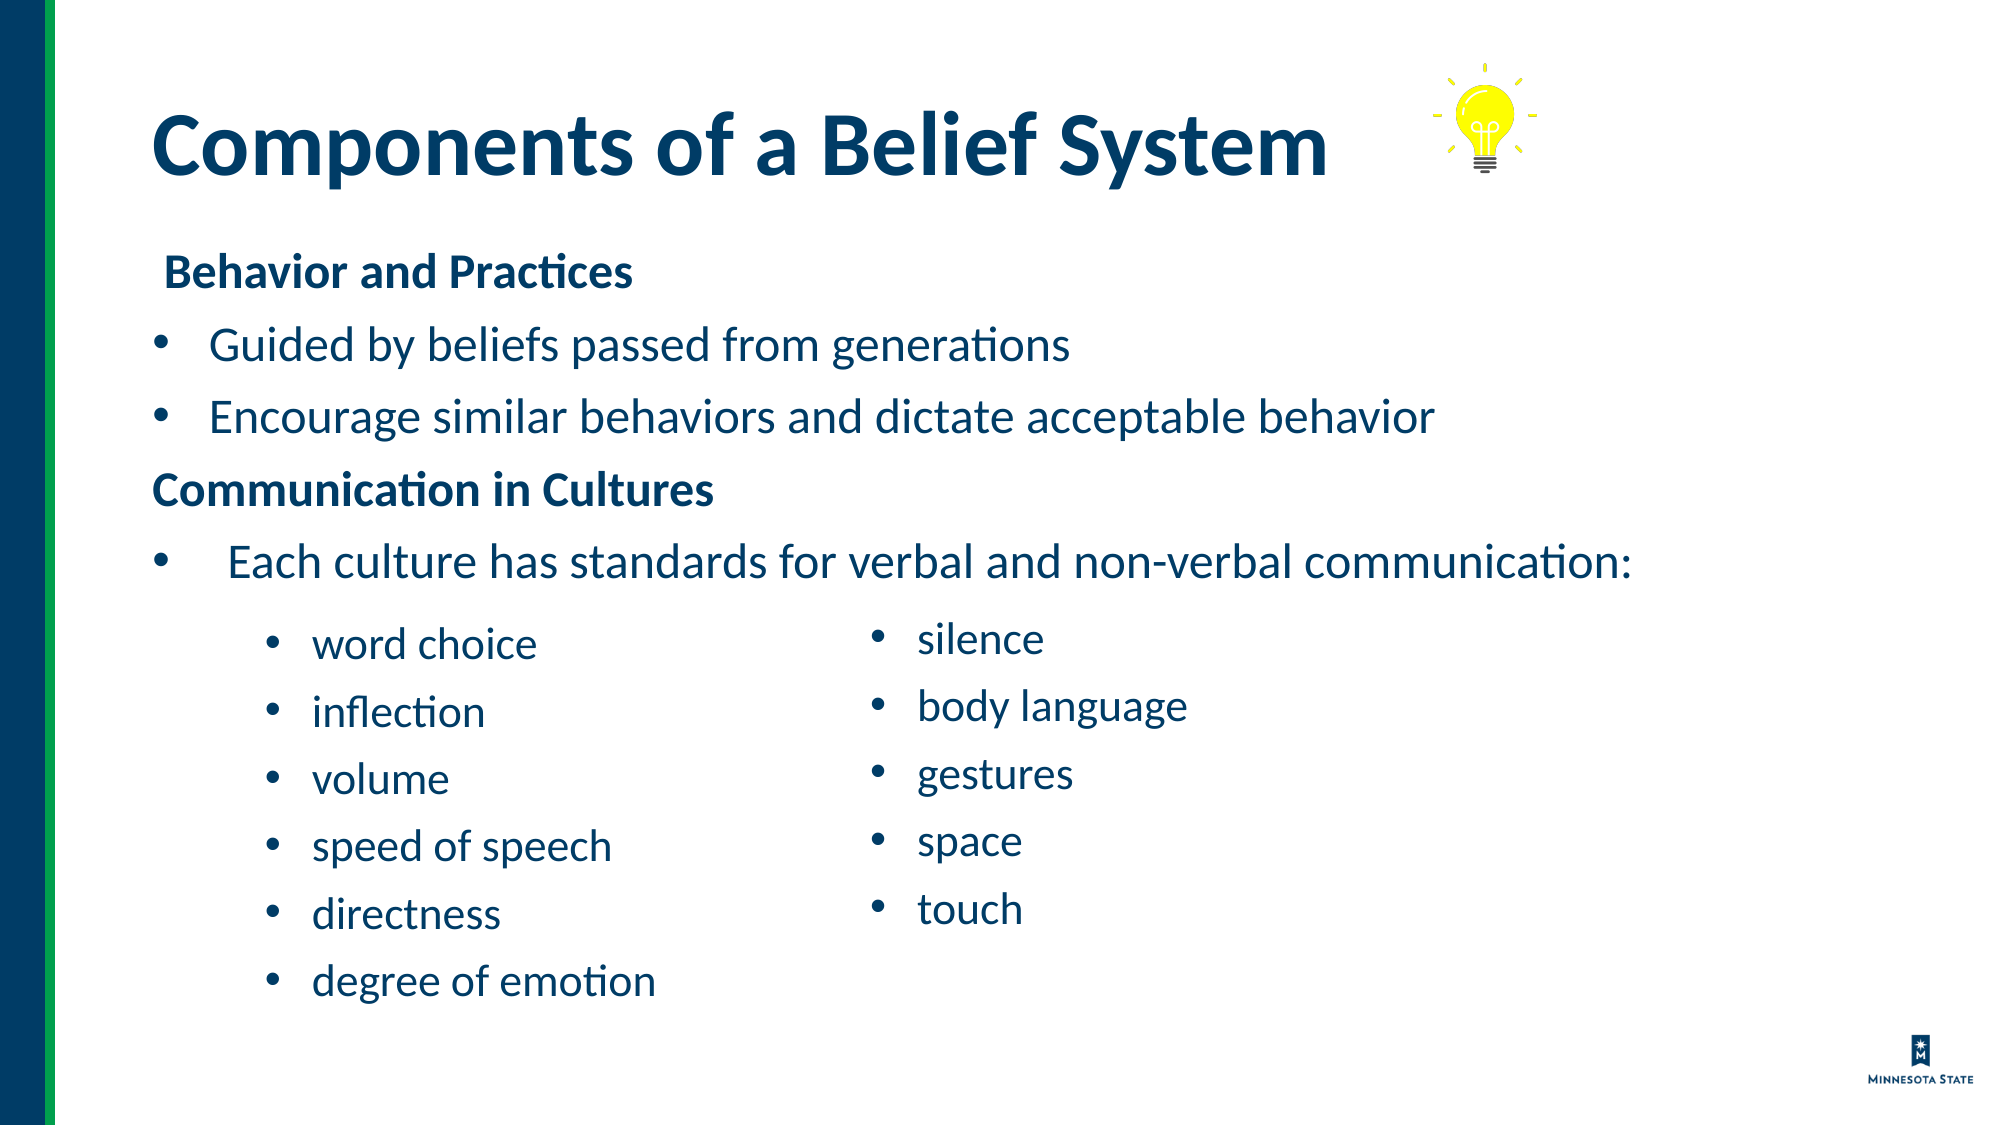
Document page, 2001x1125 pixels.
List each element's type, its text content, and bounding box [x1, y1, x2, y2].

list Behavior and Practices Guided by beliefs passed from generations Encourage similar behaviors and dictate acceptable behavior Communication in Cultures Each culture has standards for verbal and non-verbal communication: word choice inflection volume speed of speech directness degree of emotion [137, 231, 1863, 1093]
title Components of a Belief System [137, 59, 1863, 231]
picture [1823, 1028, 2001, 1095]
picture [1403, 34, 1566, 197]
text_box silence body language gestures space touch [742, 601, 1393, 941]
